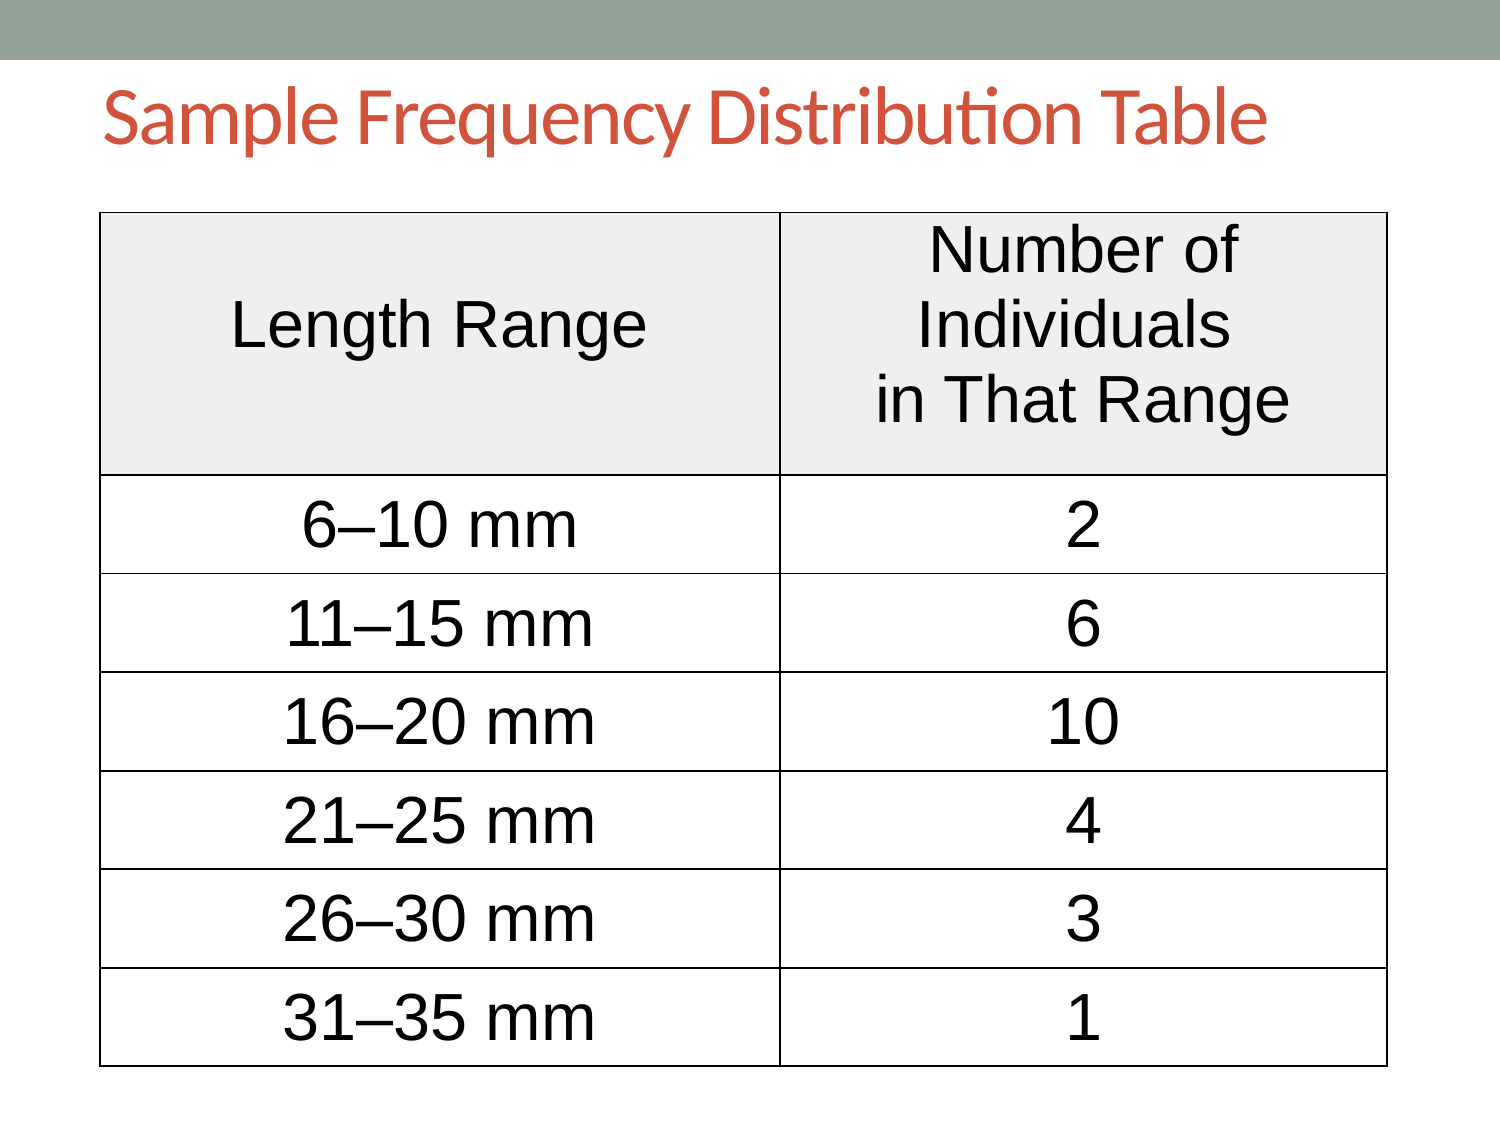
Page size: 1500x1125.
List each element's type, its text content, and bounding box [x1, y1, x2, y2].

table_cell 21–25 mm [101, 772, 779, 868]
table_cell 1 [781, 969, 1386, 1065]
table_header Length Range [101, 213, 779, 474]
table_cell 6 [781, 574, 1386, 671]
table_cell 4 [781, 772, 1386, 868]
table_cell 31–35 mm [101, 969, 779, 1065]
table_cell 10 [781, 673, 1386, 770]
table_cell 16–20 mm [101, 673, 779, 770]
table_cell 3 [781, 870, 1386, 967]
table_cell 26–30 mm [101, 870, 779, 967]
table_cell 6–10 mm [101, 476, 779, 573]
table_header Number of Individuals in That Range [781, 213, 1386, 474]
text_box Sample Frequency Distribution Table [87, 74, 1425, 213]
table_cell 11–15 mm [101, 574, 779, 671]
table_cell 2 [781, 476, 1386, 573]
